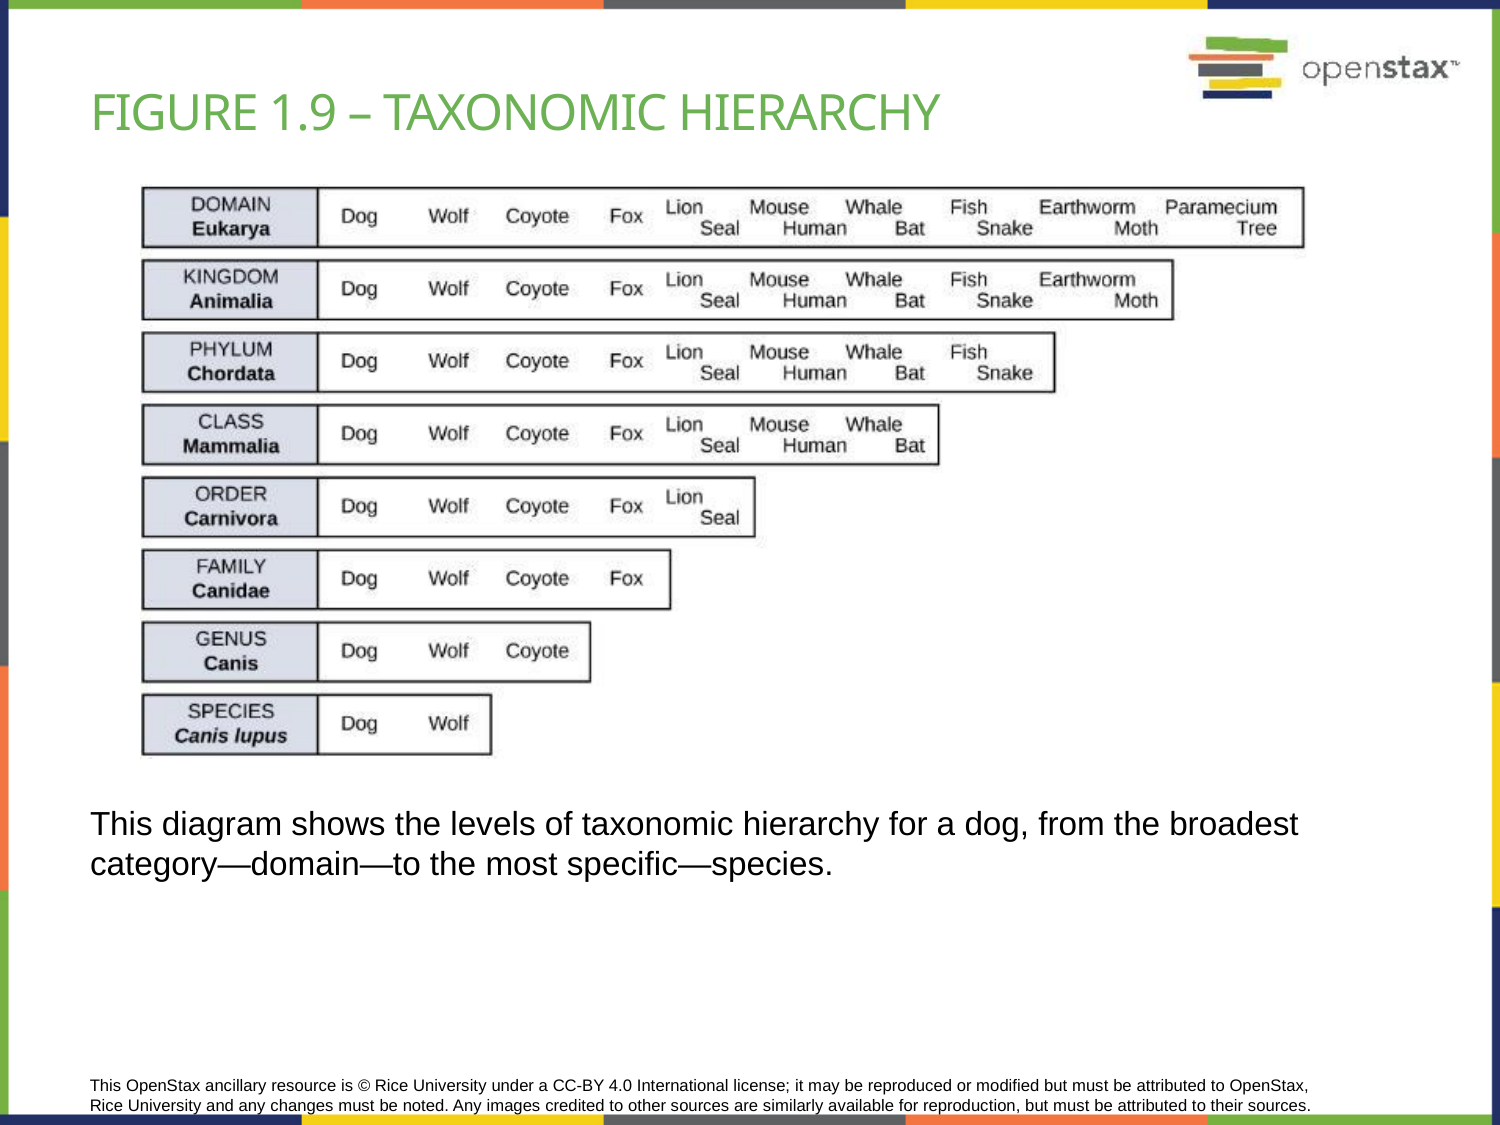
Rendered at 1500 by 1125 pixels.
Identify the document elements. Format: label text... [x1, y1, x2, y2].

title Figure 1.9 – taxonomic hierarchy [75, 39, 1398, 148]
picture [0, 0, 1500, 1125]
list This diagram shows the levels of taxonomic hierarchy for a dog, from the broadest category—domain—to the most specific—species. [75, 794, 1398, 986]
text_box This OpenStax ancillary resource is © Rice University under a CC-BY 4.0 International license; it may be reproduced or modified but must be attributed to OpenStax, Rice University and any changes must be noted. Any images credited to other sources are similarly available for reproduction, but must be attributed to their sources. [75, 1067, 1336, 1114]
